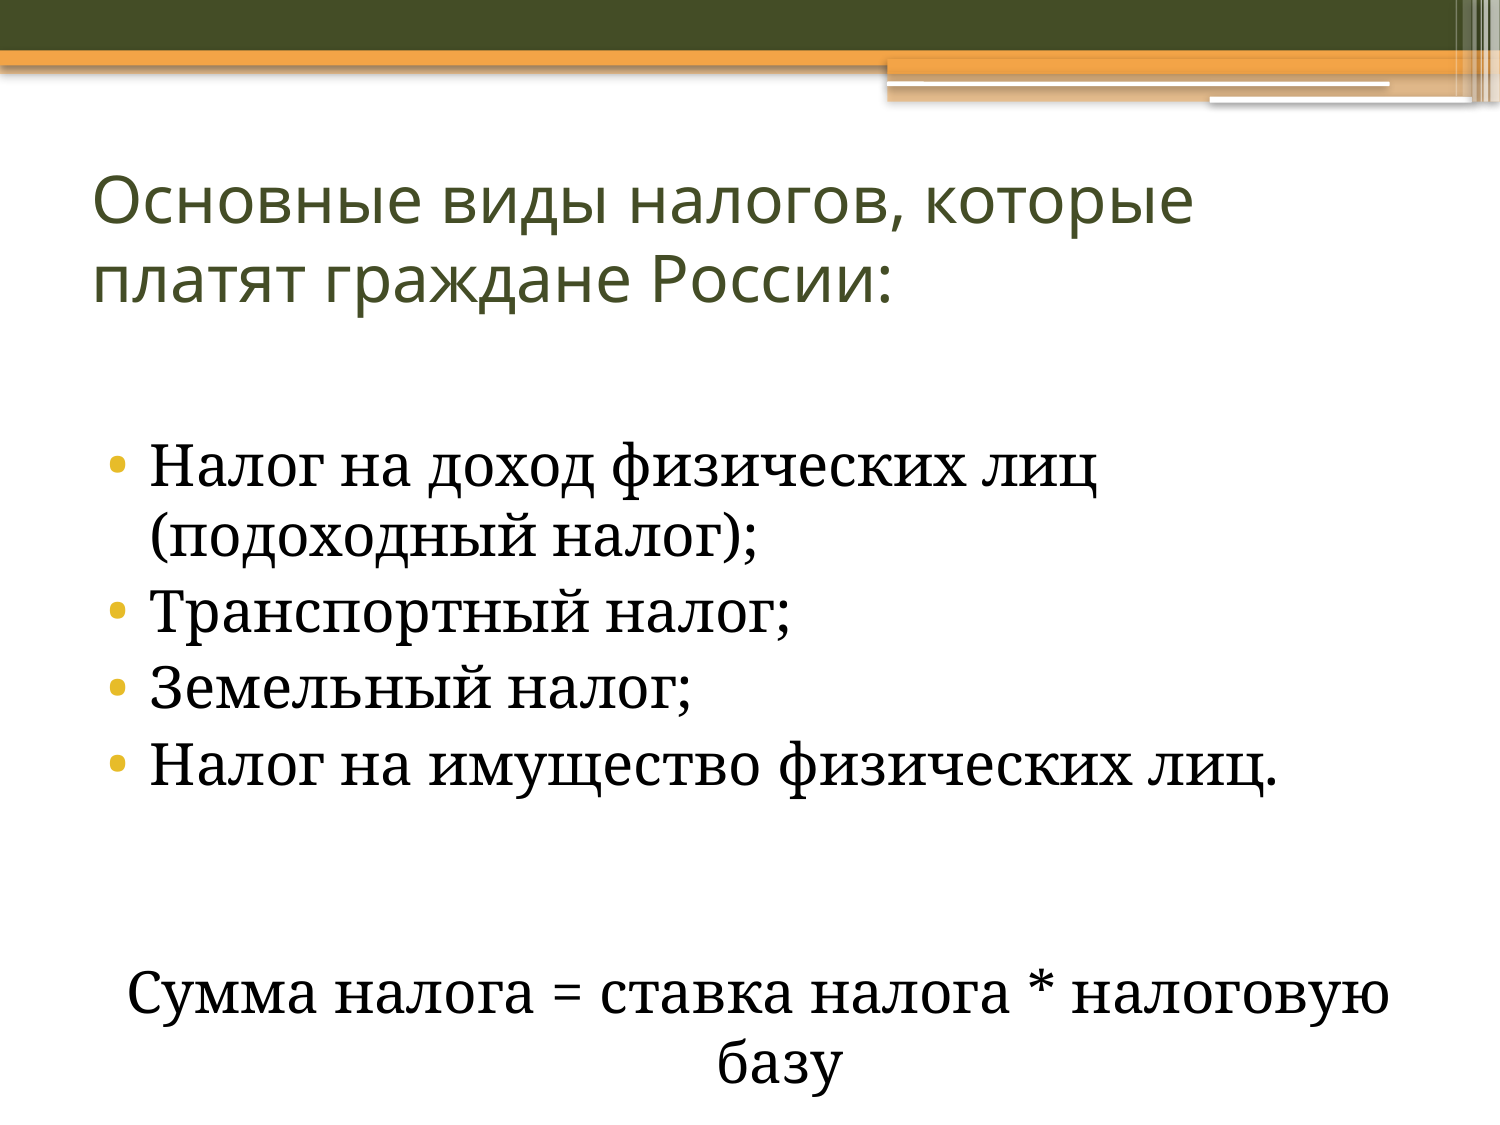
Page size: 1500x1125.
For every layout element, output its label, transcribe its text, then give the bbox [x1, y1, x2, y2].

list Налог на доход физических лиц (подоходный налог); Транспортный налог; Земельный налог; Налог на имущество физических лиц. Сумма налога = ставка налога * налоговую базу [75, 420, 1425, 1079]
title Основные виды налогов, которые платят граждане России: [76, 149, 1427, 324]
